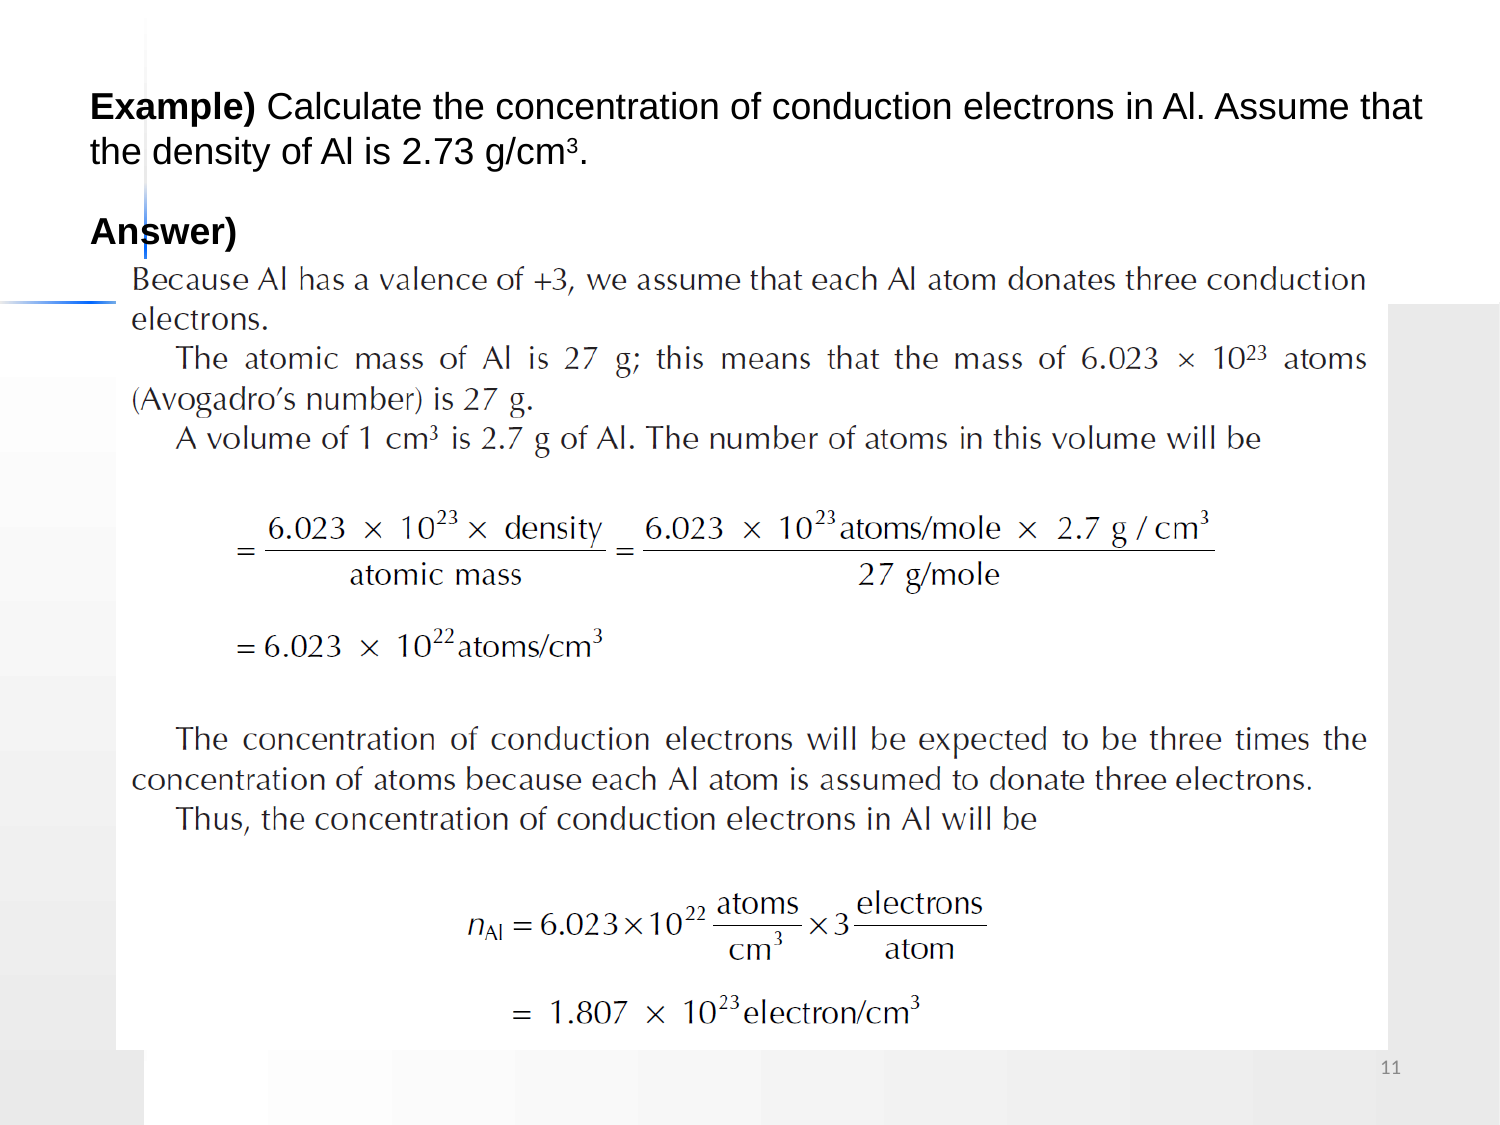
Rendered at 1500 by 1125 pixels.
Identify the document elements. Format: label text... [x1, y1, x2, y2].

text_box Answer) [75, 199, 275, 260]
picture [116, 259, 1388, 1051]
text_box Example) Calculate the concentration of conduction electrons in Al. Assume that the density of Al is 2.73 g/cm3. [75, 74, 1450, 180]
